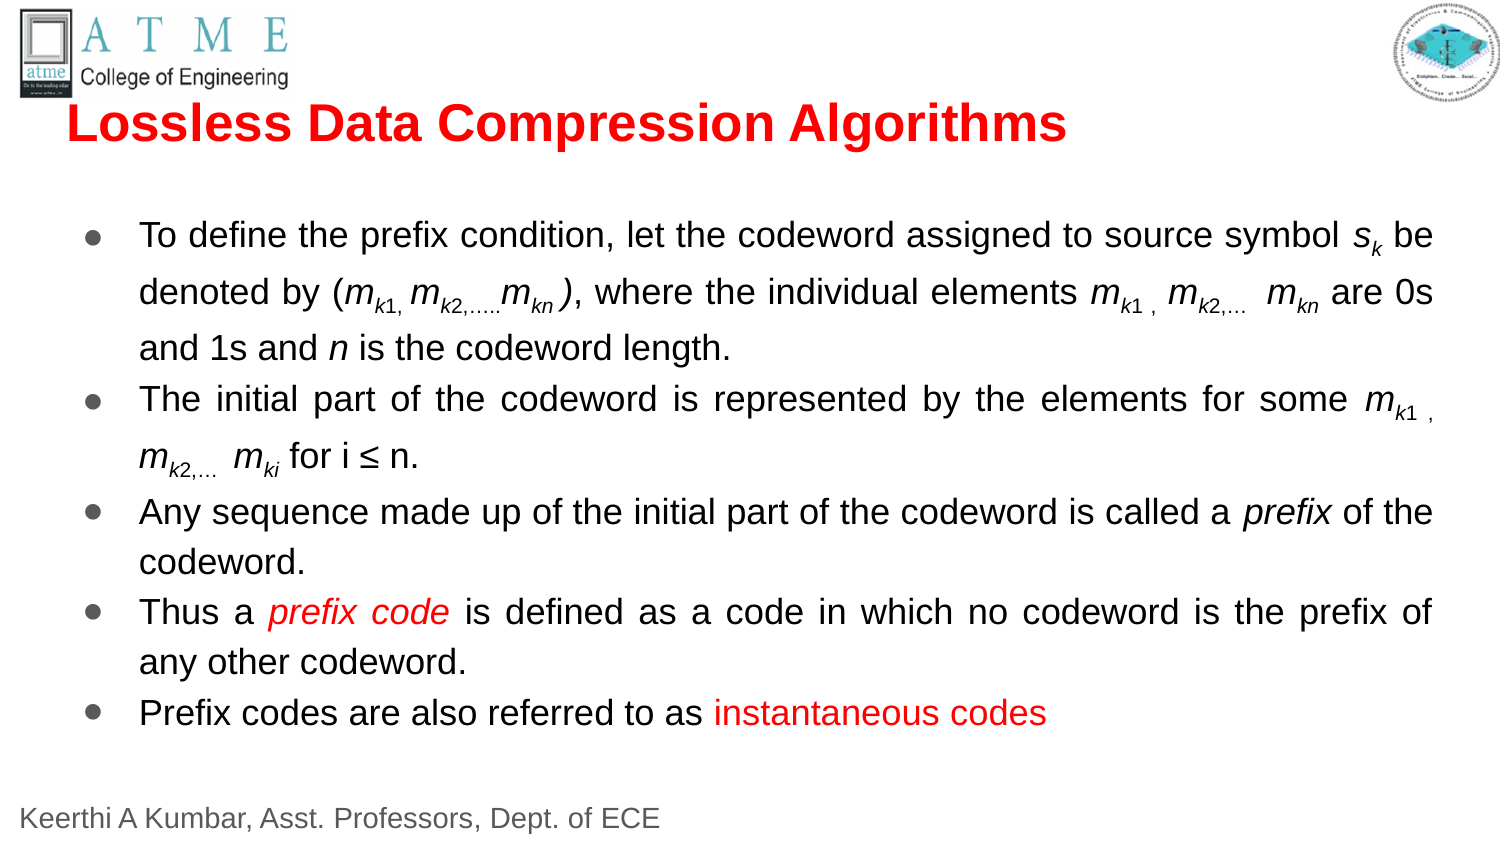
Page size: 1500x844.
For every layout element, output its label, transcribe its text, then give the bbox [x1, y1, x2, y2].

picture [1389, 1, 1500, 104]
list To define the prefix condition, let the codeword assigned to source symbol sk be denoted by (mk1, mk2,…..mkn ), where the individual elements mk1 , mk2,… mkn are 0s and 1s and n is the codeword length. The initial part of the codeword is represented by the elements for some mk1 , mk2,… mki for i ≤ n. Any sequence made up of the initial part of the codeword is called a prefix of the codeword. Thus a prefix code is defined as a code in which no codeword is the prefix of any other codeword. Prefix codes are also referred to as instantaneous codes [51, 189, 1449, 750]
picture [17, 6, 295, 99]
title Lossless Data Compression Algorithms [51, 72, 1449, 167]
